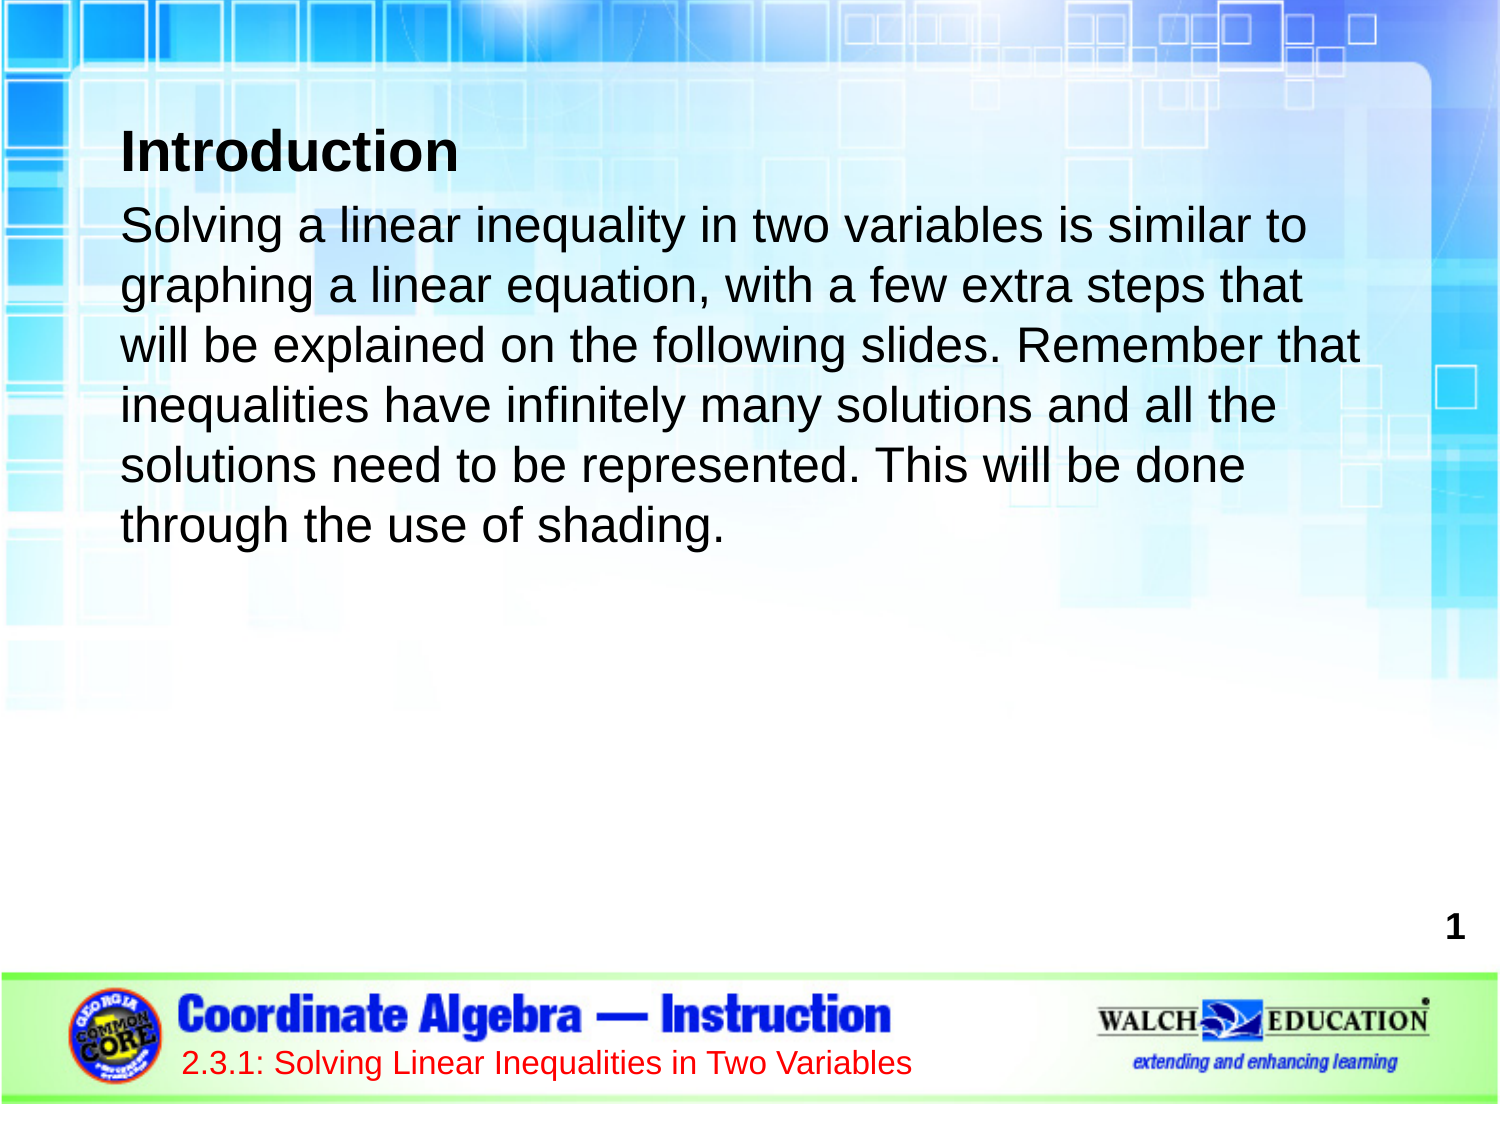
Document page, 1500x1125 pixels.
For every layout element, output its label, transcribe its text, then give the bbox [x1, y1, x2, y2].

slide_number 1 [1361, 901, 1481, 949]
picture [1, 0, 1500, 1104]
subtitle Introduction Solving a linear inequality in two variables is similar to graphing a linear equation, with a few extra steps that will be explained on the following slides. Remember that inequalities have infinitely many solutions and all the solutions need to be represented. This will be done through the use of shading. [105, 105, 1394, 925]
list 2.3.1: Solving Linear Inequalities in Two Variables [166, 1033, 1074, 1078]
